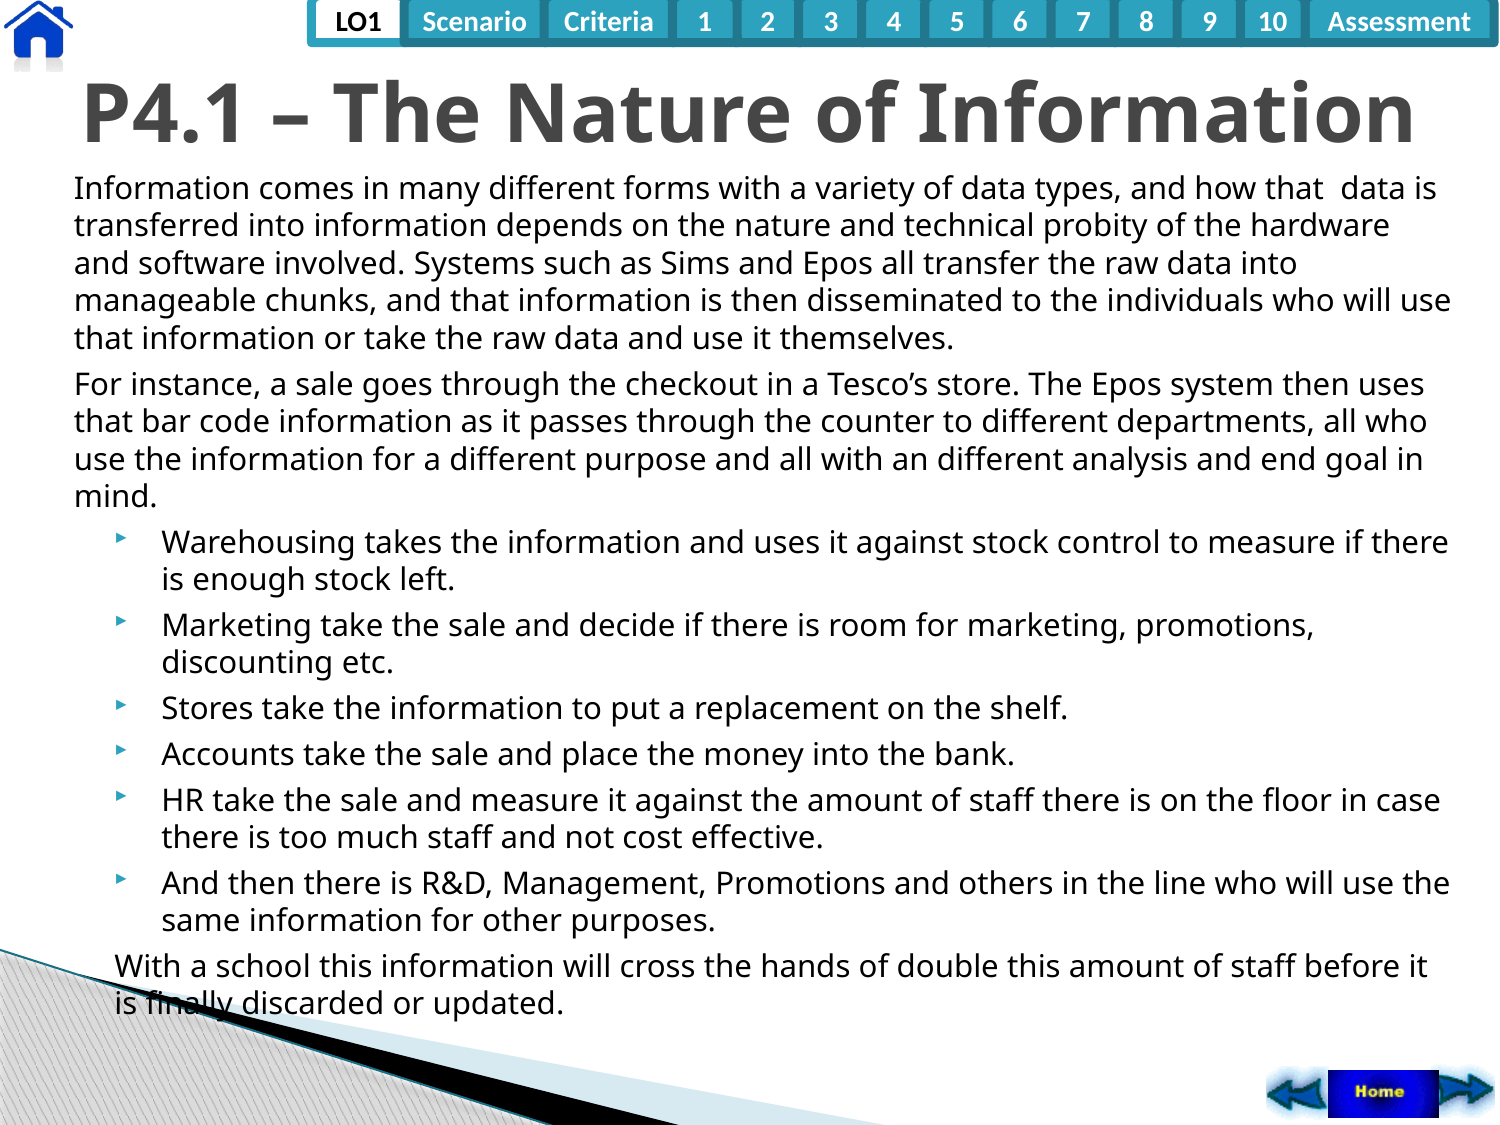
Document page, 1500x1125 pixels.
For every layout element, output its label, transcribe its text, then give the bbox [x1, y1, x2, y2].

list Information comes in many different forms with a variety of data types, and how that data is transferred into information depends on the nature and technical probity of the hardware and software involved. Systems such as Sims and Epos all transfer the raw data into manageable chunks, and that information is then disseminated to the individuals who will use that information or take the raw data and use it themselves. For instance, a sale goes through the checkout in a Tesco’s store. The Epos system then uses that bar code information as it passes through the counter to different departments, all who use the information for a different purpose and all with an different analysis and end goal in mind. Warehousing takes the information and uses it against stock control to measure if there is enough stock left. Marketing take the sale and decide if there is room for marketing, promotions, discounting etc. Stores take the information to put a replacement on the shelf. Accounts take the sale and place the money into the bank. HR take the sale and measure it against the amount of staff there is on the floor in case there is too much staff and not cost effective. And then there is R&D, Management, Promotions and others in the line who will use the same information for other purposes. With a school this information will cross the hands of double this amount of staff before it is finally discarded or updated. [41, 160, 1471, 988]
title P4.1 – The Nature of Information [75, 54, 1425, 159]
picture [0, 0, 77, 91]
picture [1266, 1055, 1495, 1125]
